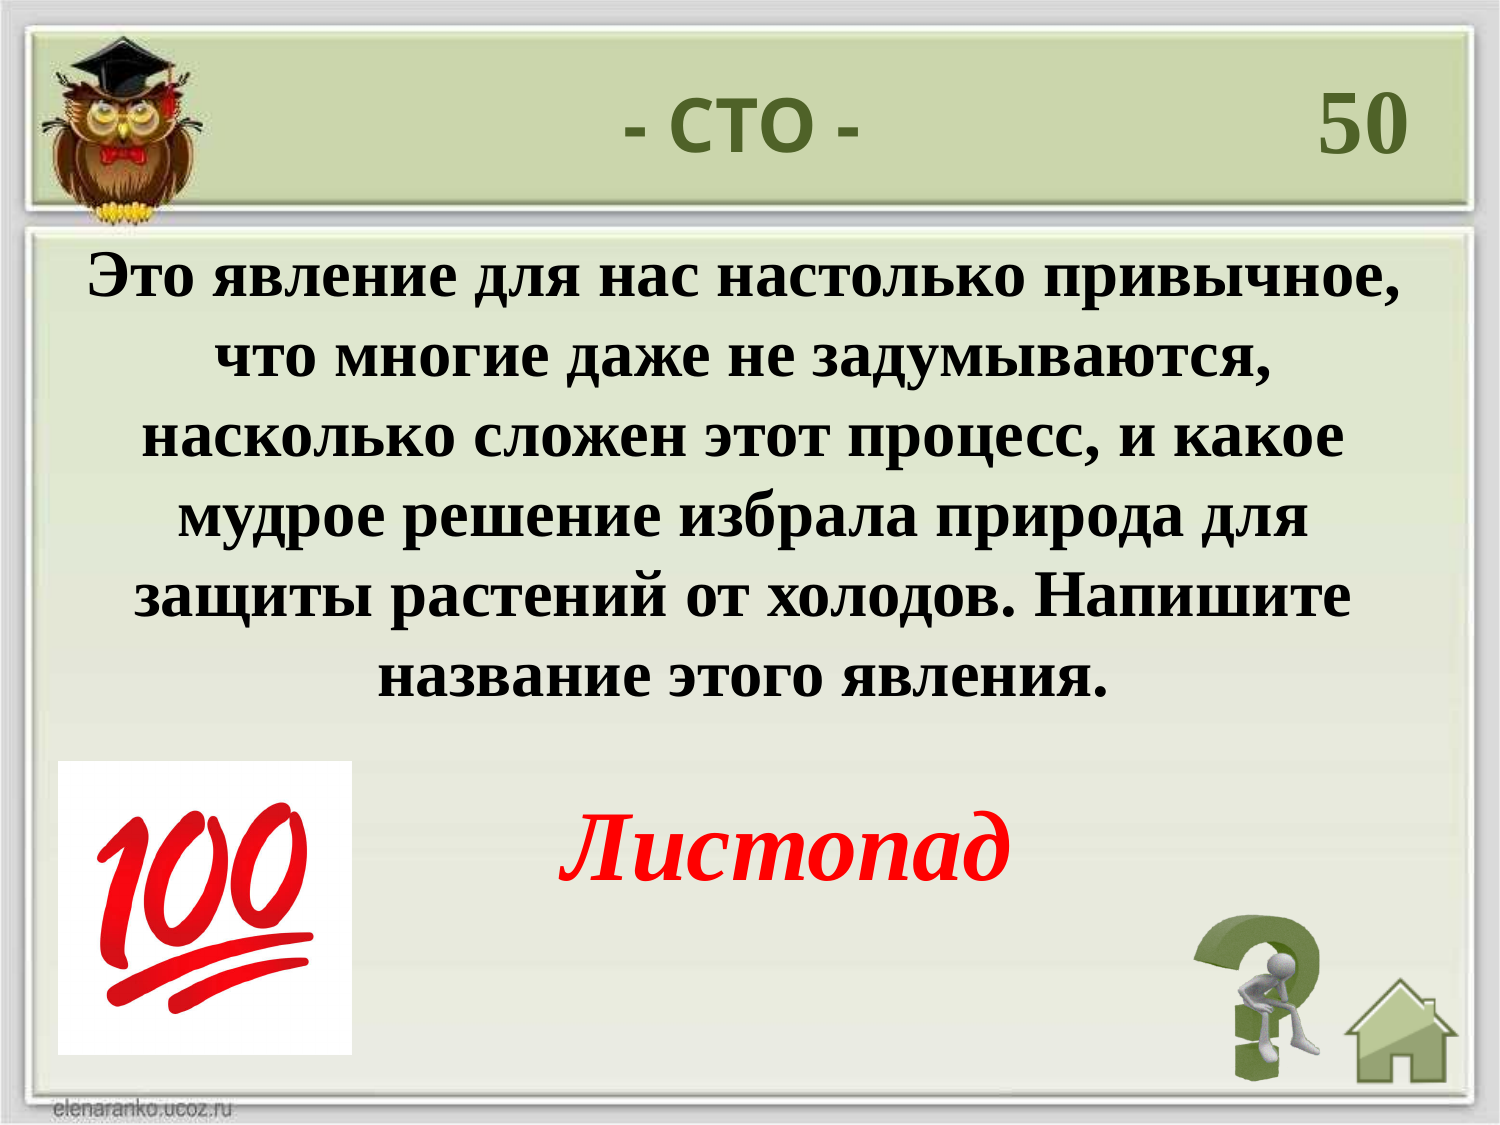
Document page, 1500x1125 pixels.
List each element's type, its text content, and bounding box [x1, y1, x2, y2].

text_box Это явление для нас настолько привычное, что многие даже не задумываются, насколько сложен этот процесс, и какое мудрое решение избрала природа для защиты растений от холодов. Напишите название этого явления. [46, 222, 1441, 718]
picture [0, 0, 1500, 1125]
text_box Листопад [356, 773, 1400, 909]
text_box - СТО - [210, 70, 1274, 175]
text_box 50 [1281, 54, 1447, 180]
